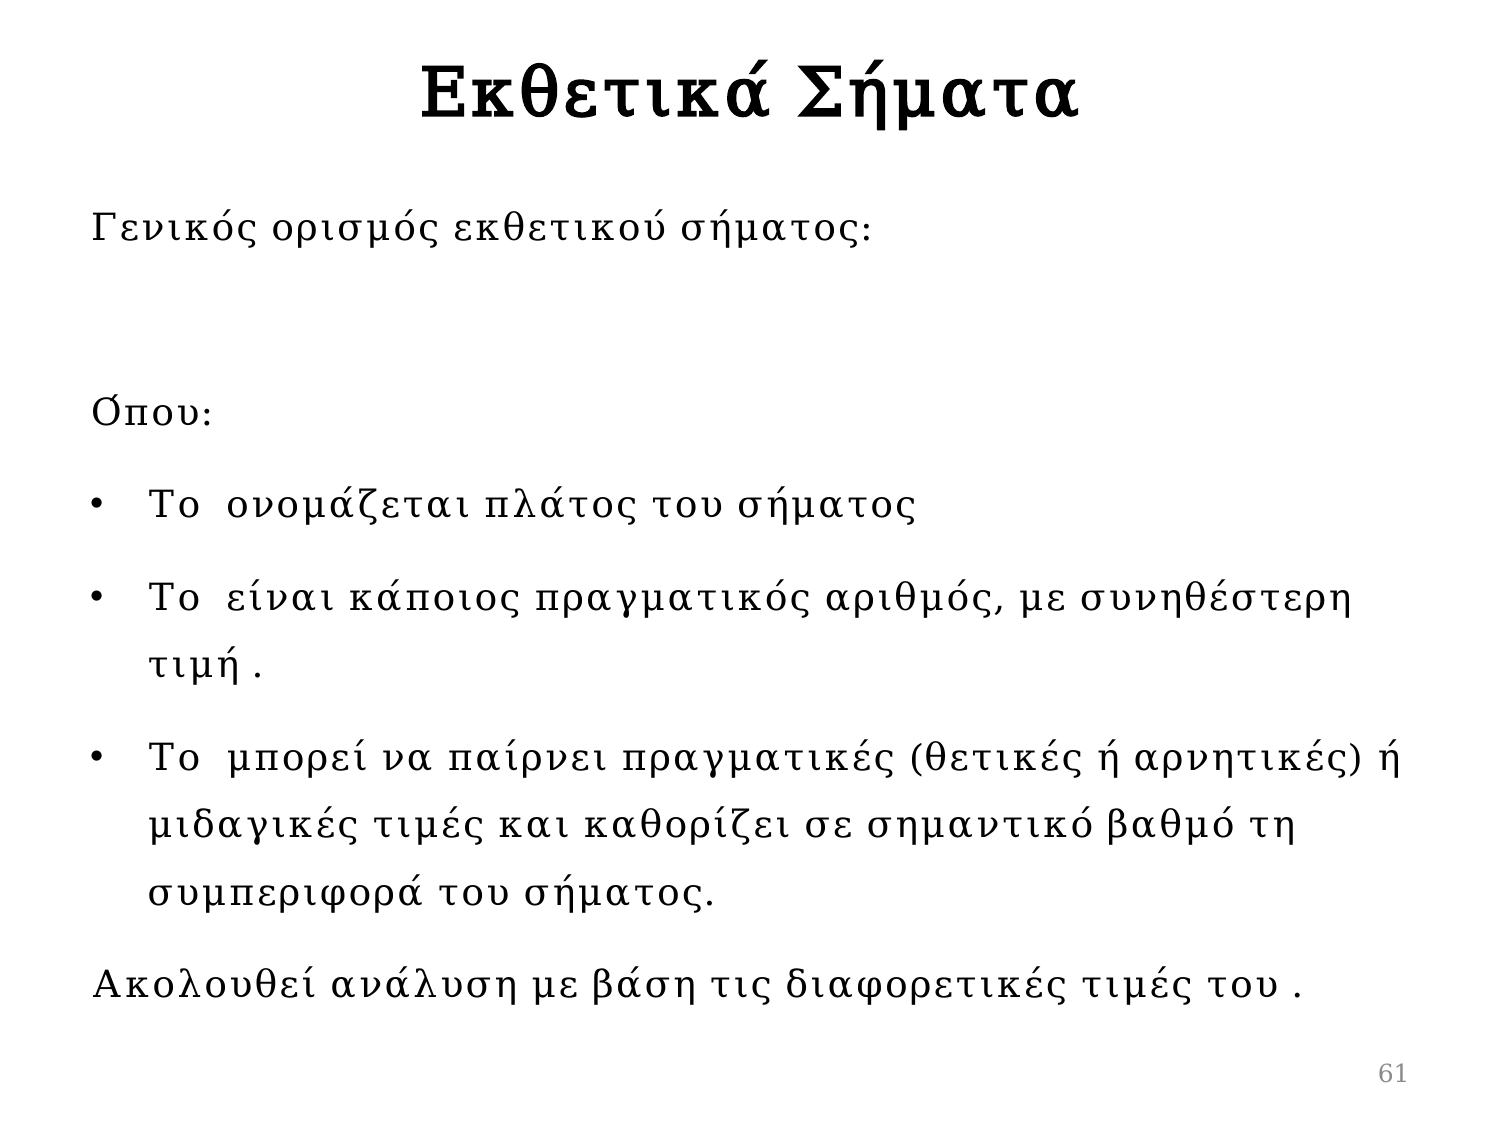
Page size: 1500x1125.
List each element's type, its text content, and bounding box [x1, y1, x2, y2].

slide_number 61 [1222, 1042, 1425, 1103]
title Εκθετικά Σήματα [75, 19, 1425, 159]
